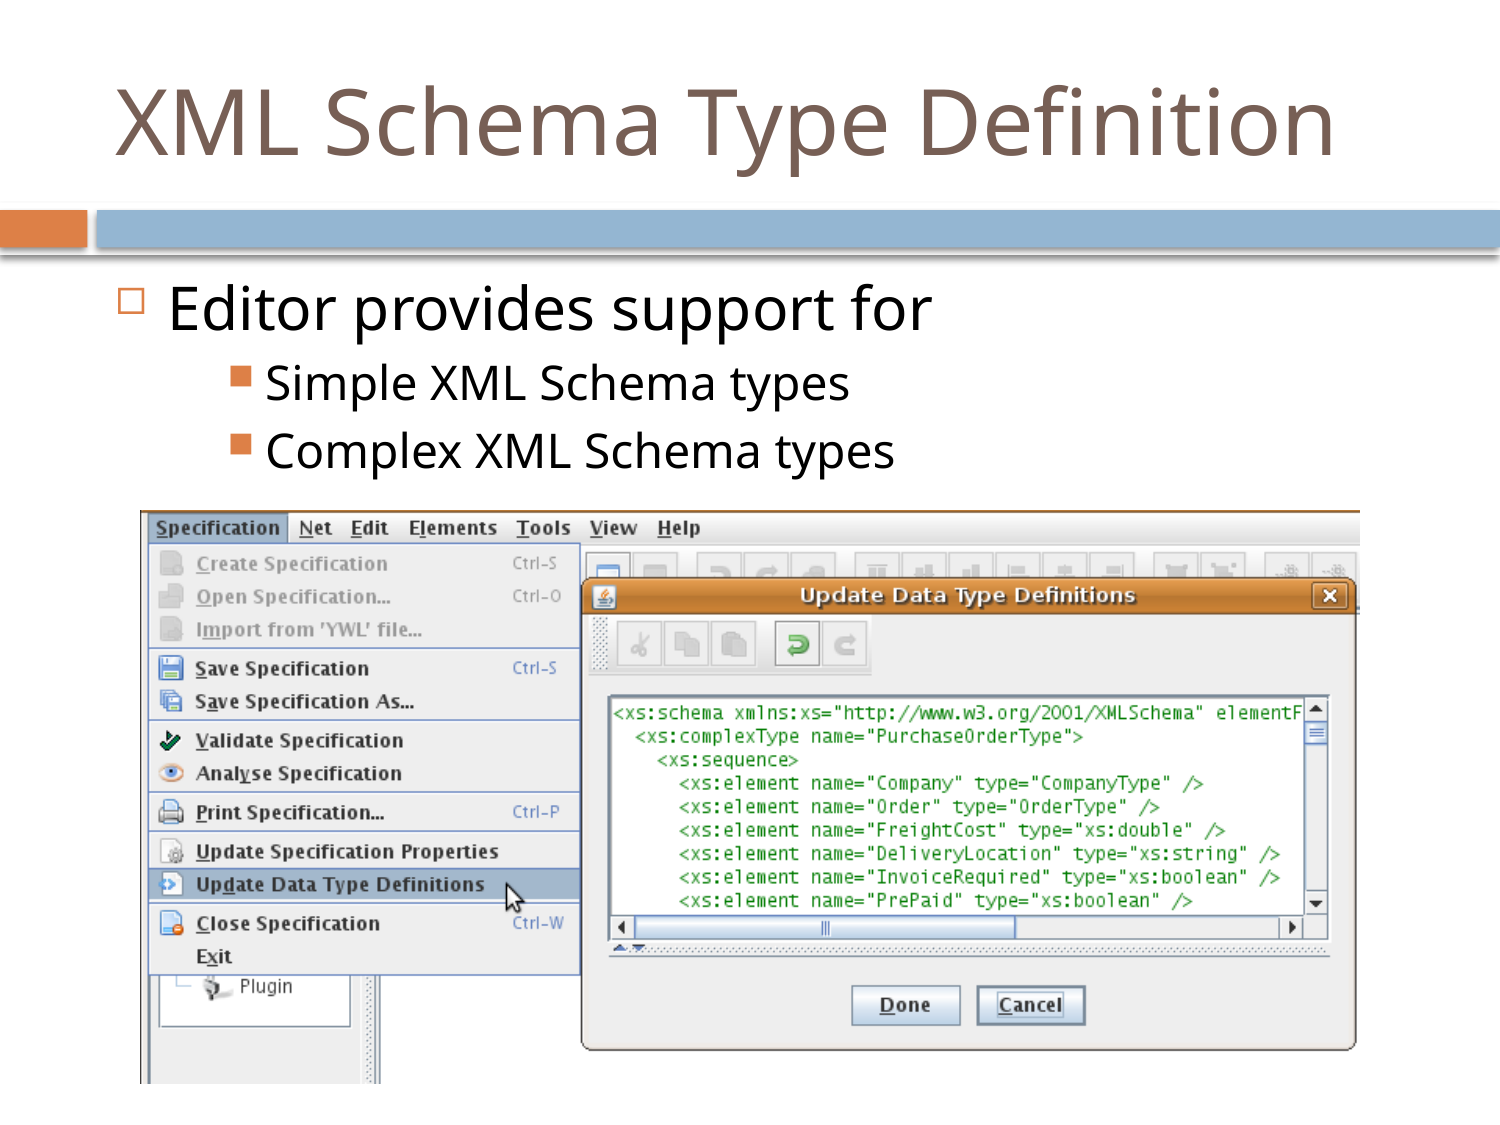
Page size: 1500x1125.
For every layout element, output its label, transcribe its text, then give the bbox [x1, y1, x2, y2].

list Editor provides support for Simple XML Schema types Complex XML Schema types [100, 262, 1438, 1000]
title XML Schema Type Definition [100, 37, 1438, 200]
picture [140, 510, 1360, 1084]
